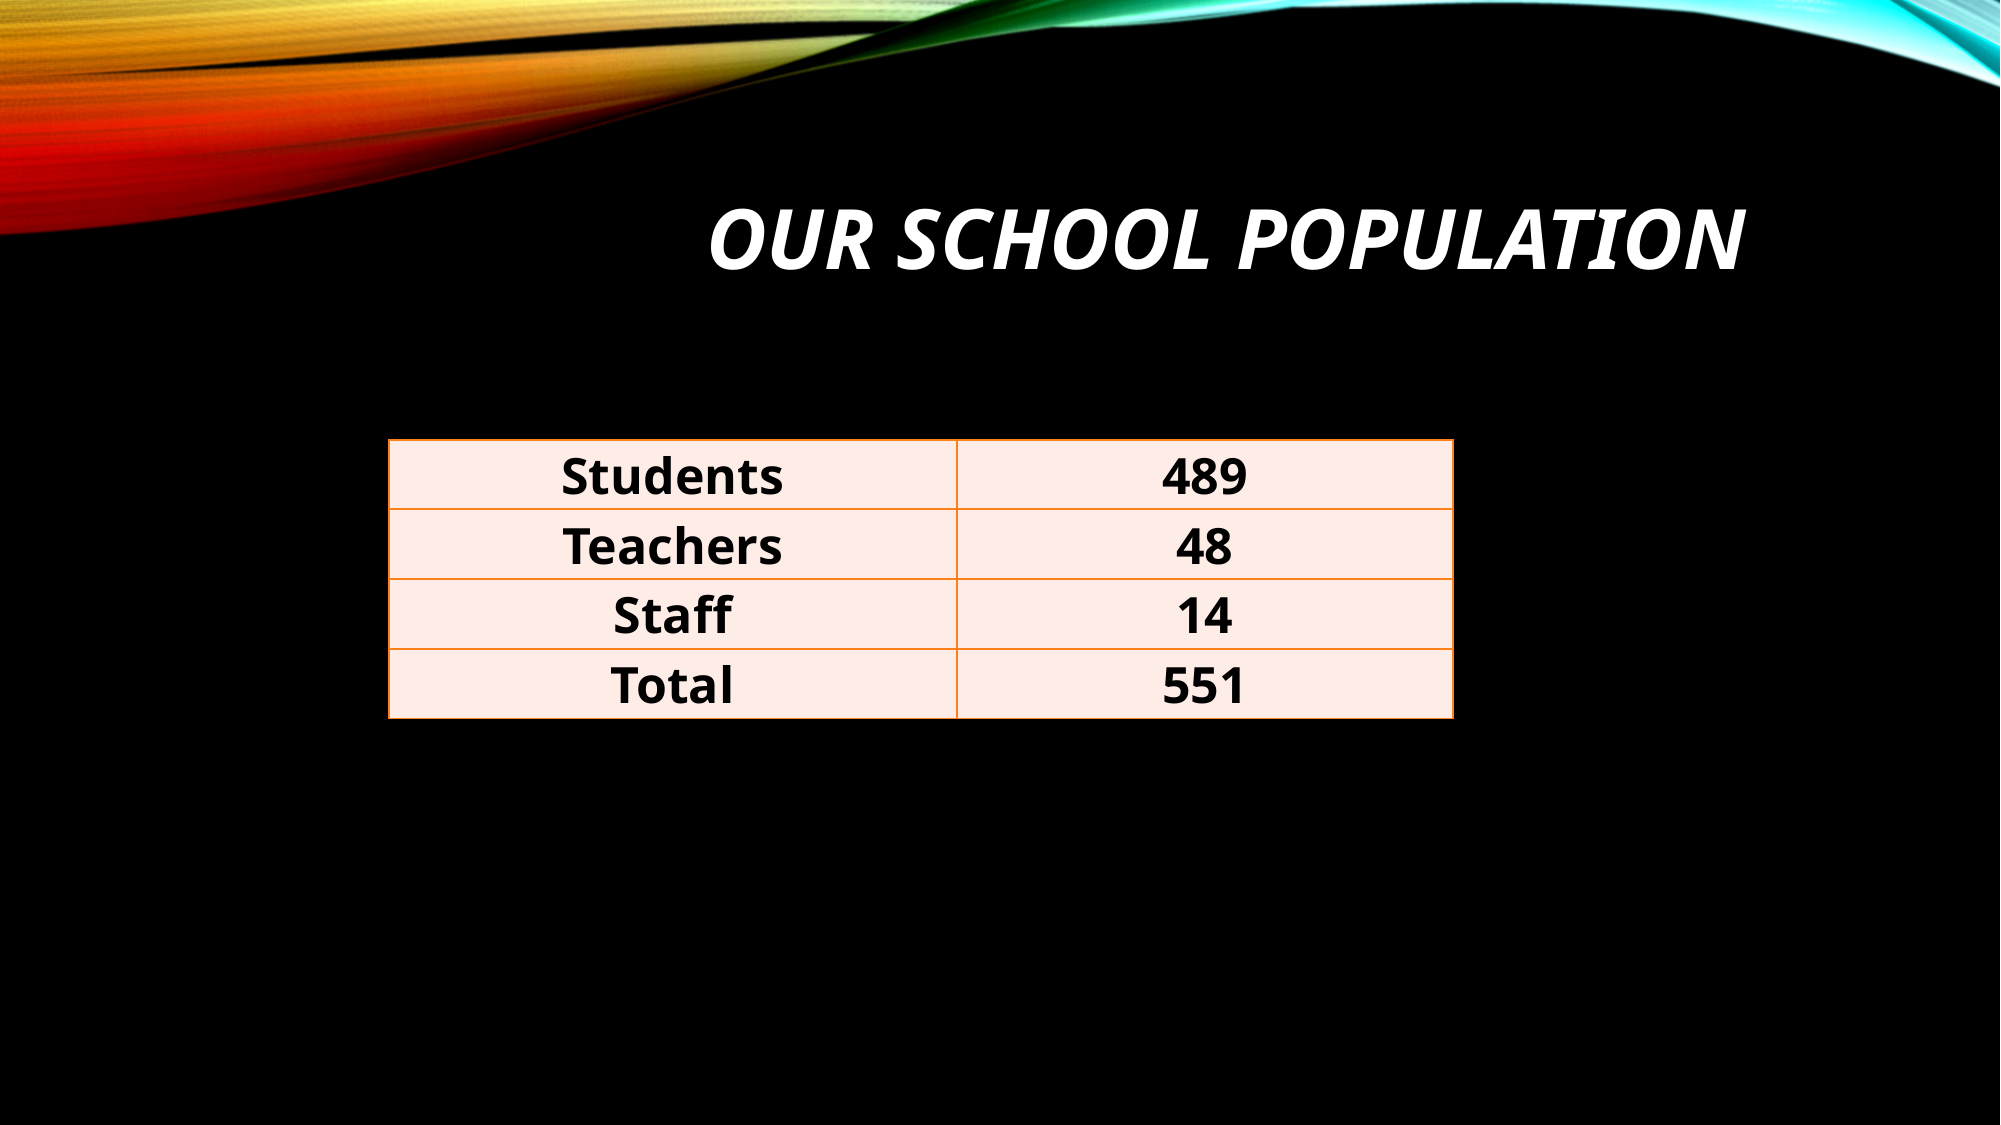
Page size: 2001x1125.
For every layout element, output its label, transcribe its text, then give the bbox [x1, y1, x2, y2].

table_header 489 [958, 441, 1452, 508]
table_cell 14 [958, 580, 1452, 648]
table_cell 551 [958, 650, 1452, 718]
picture [0, 0, 2000, 237]
title Our School Population [553, 171, 1899, 313]
table_header Students [390, 441, 956, 508]
table_cell Staff [390, 580, 956, 648]
table_cell 48 [958, 510, 1452, 578]
table_cell Teachers [390, 510, 956, 578]
table_cell Total [390, 650, 956, 718]
